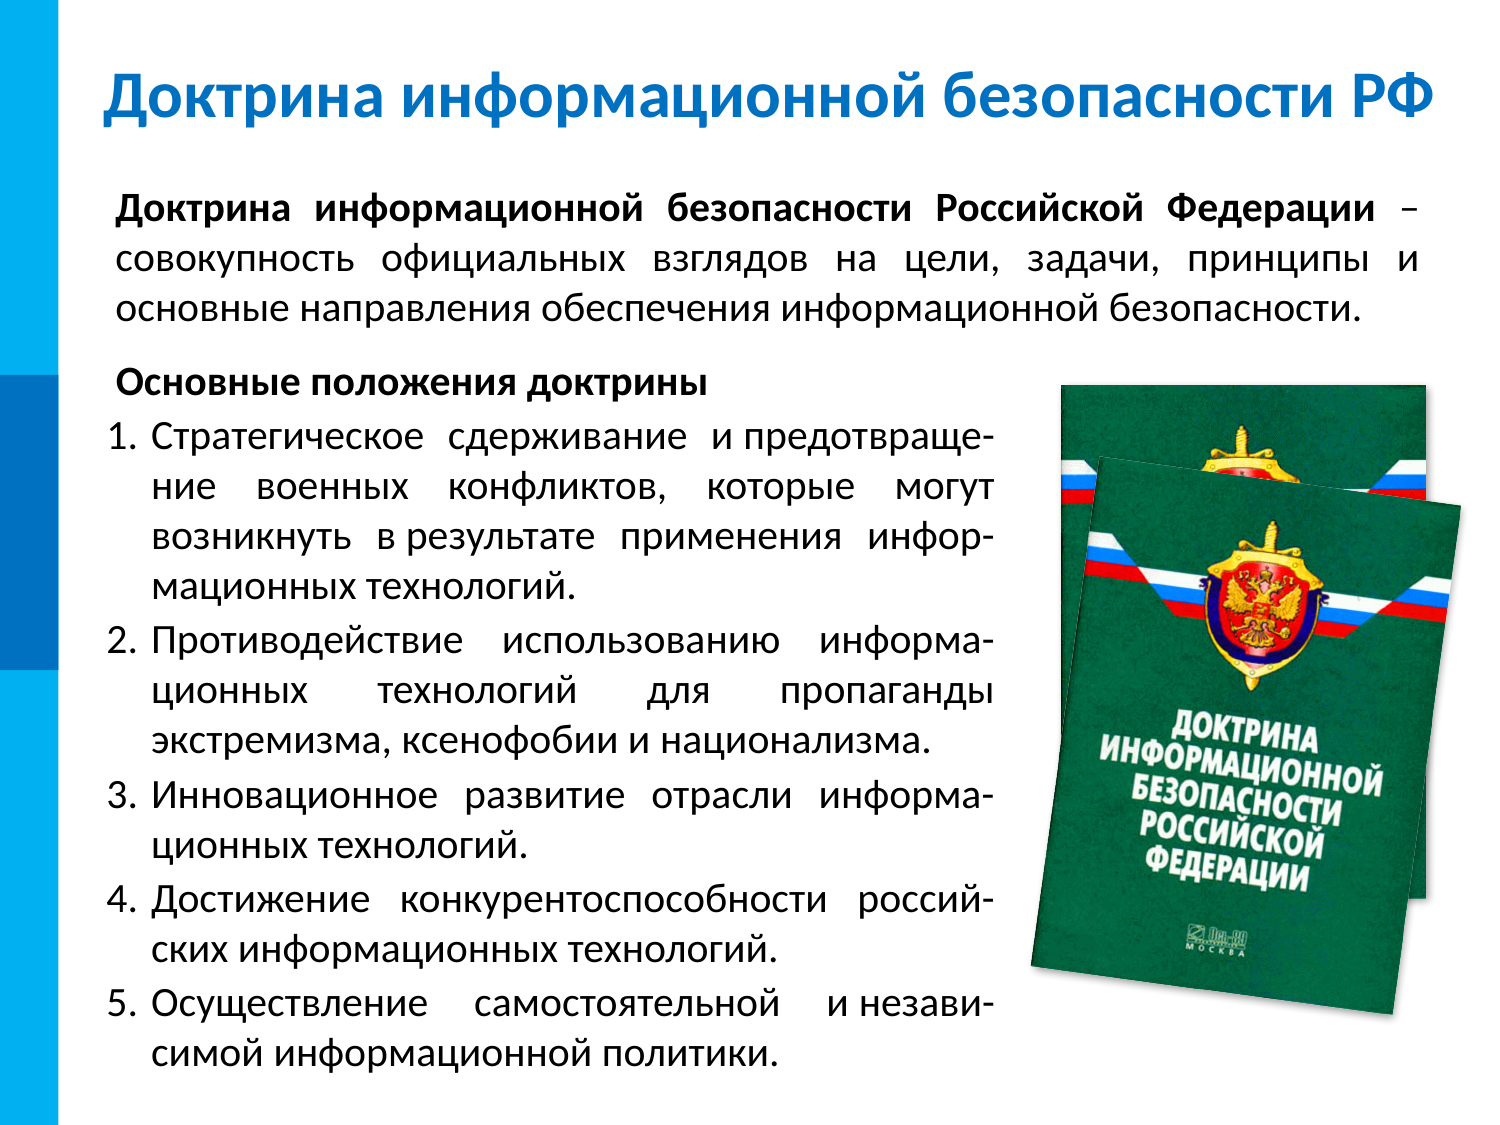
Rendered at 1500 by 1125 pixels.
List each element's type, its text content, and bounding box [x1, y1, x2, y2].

list Доктрина информационной безопасности Российской Федерации – совокупность официальных взглядов на цели, задачи, принципы и основные направления обеспечения информационной безопасности. [100, 172, 1435, 362]
text_box Основные положения доктрины Стратегическое сдерживание и предотвраще-ние военных конфликтов, которые могут возникнуть в результате применения инфор-мационных технологий. Противодействие использованию информа-ционных технологий для пропаганды экстремизма, ксенофобии и национализма. Инновационное развитие отрасли информа-ционных технологий. Достижение конкурентоспособности россий-ских информационных технологий. Осуществление самостоятельной и незави-симой информационной политики. [91, 346, 1010, 1094]
picture [1031, 385, 1461, 1014]
title Доктрина информационной безопасности РФ [88, 45, 1500, 138]
